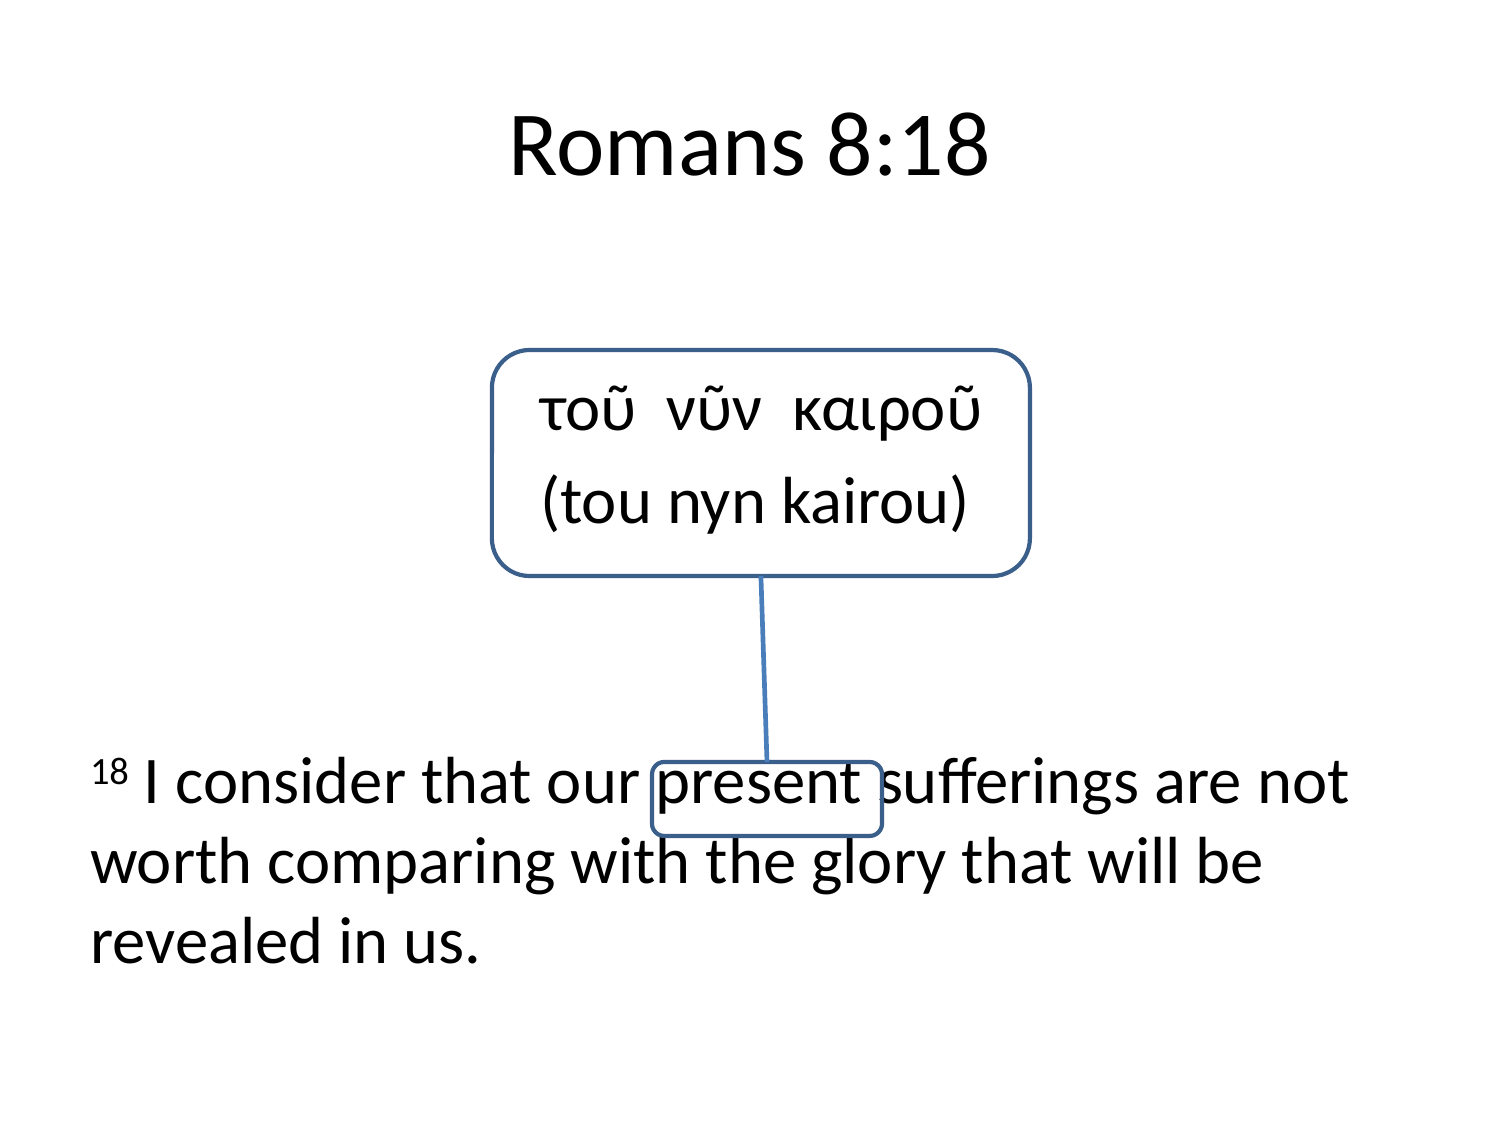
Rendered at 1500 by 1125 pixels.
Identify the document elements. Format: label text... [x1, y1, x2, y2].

text_box [489, 347, 1033, 579]
text_box [649, 759, 885, 839]
list τοῦ νῦν καιροῦ (tou nyn kairou) 18 I consider that our present sufferings are not worth comparing with the glory that will be revealed in us. [75, 262, 1425, 1005]
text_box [760, 575, 768, 763]
title Romans 8:18 [75, 45, 1425, 233]
